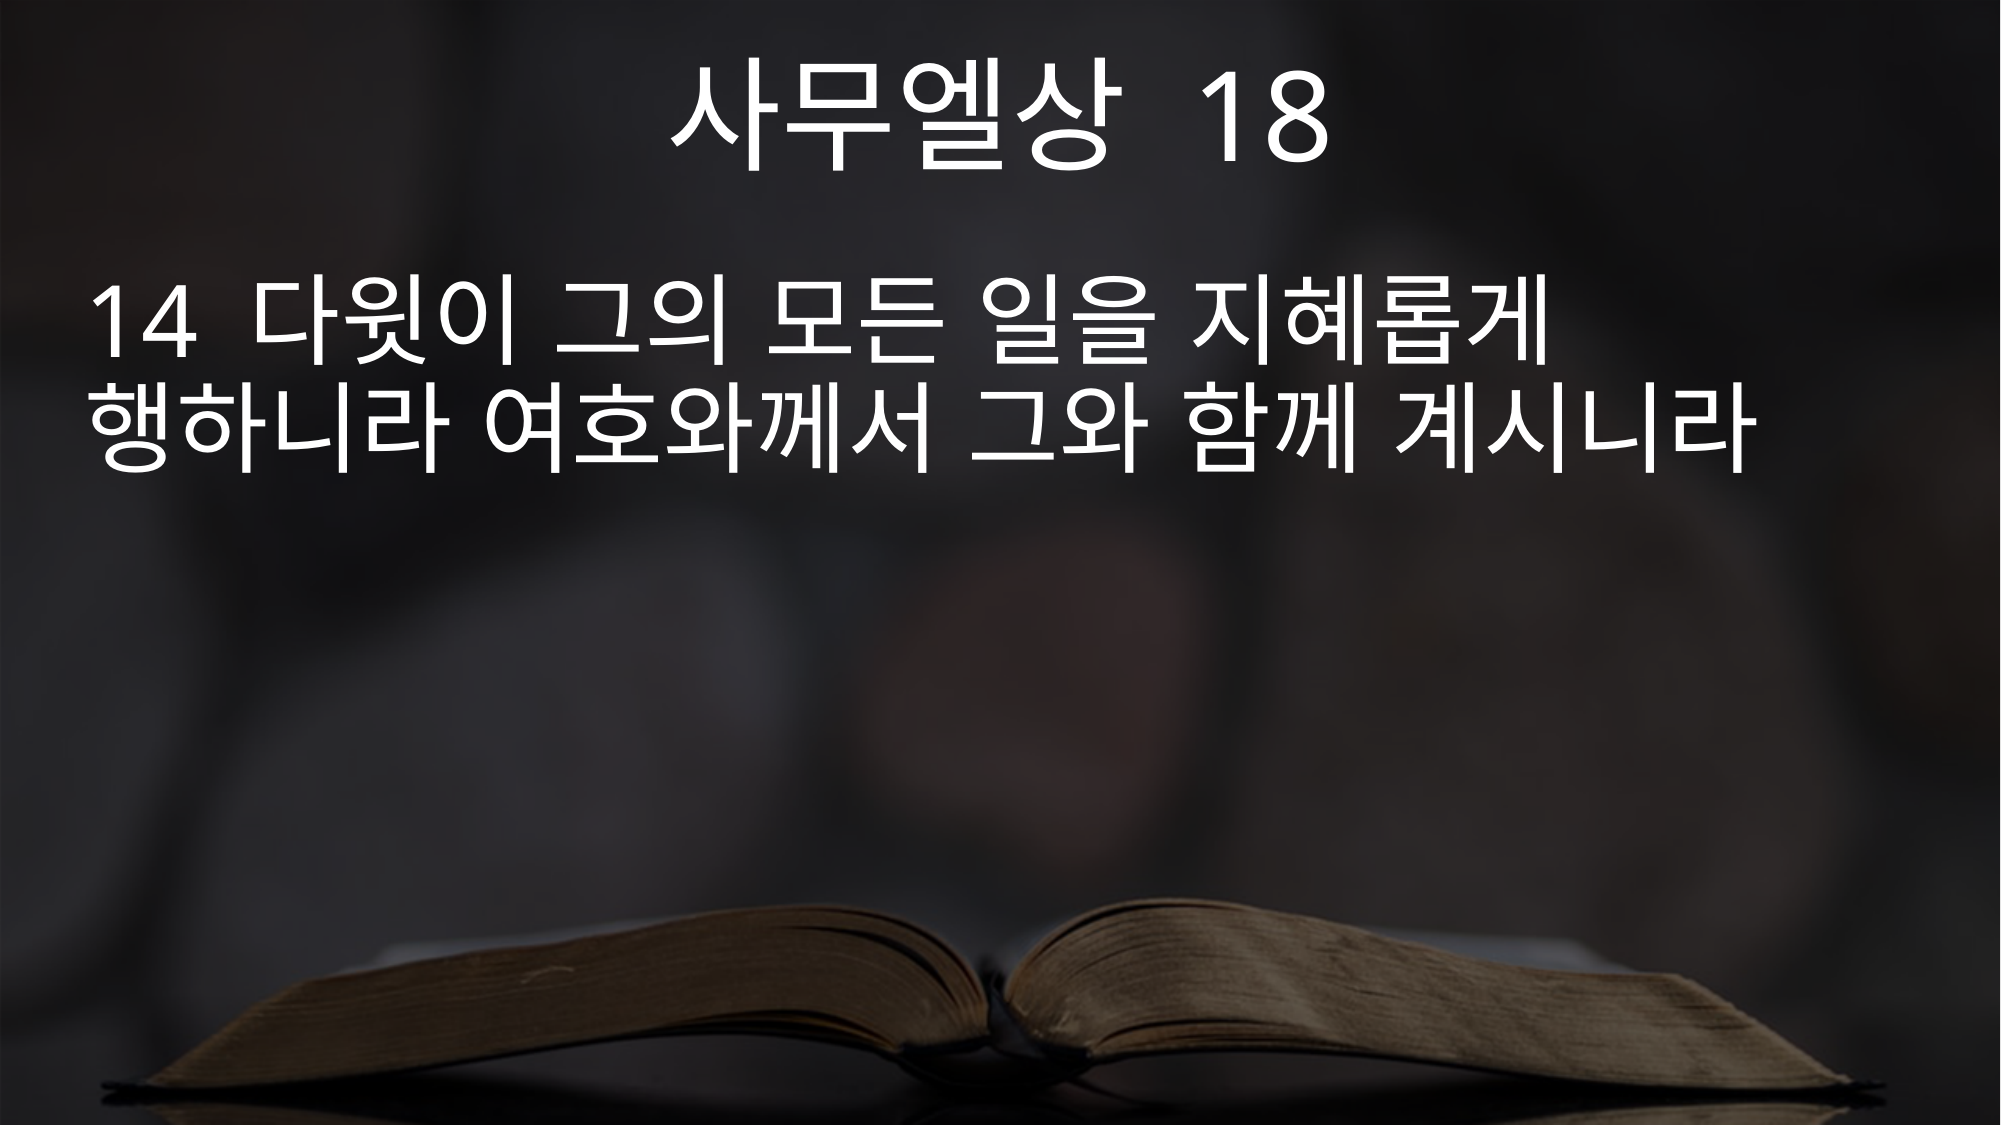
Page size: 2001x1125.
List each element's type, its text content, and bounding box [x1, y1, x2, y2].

footer 사무엘상 18 [0, 32, 2000, 192]
list 14 다윗이 그의 모든 일을 지혜롭게 행하니라 여호와께서 그와 함께 계시니라 [69, 263, 1953, 423]
picture [0, 0, 2001, 1125]
